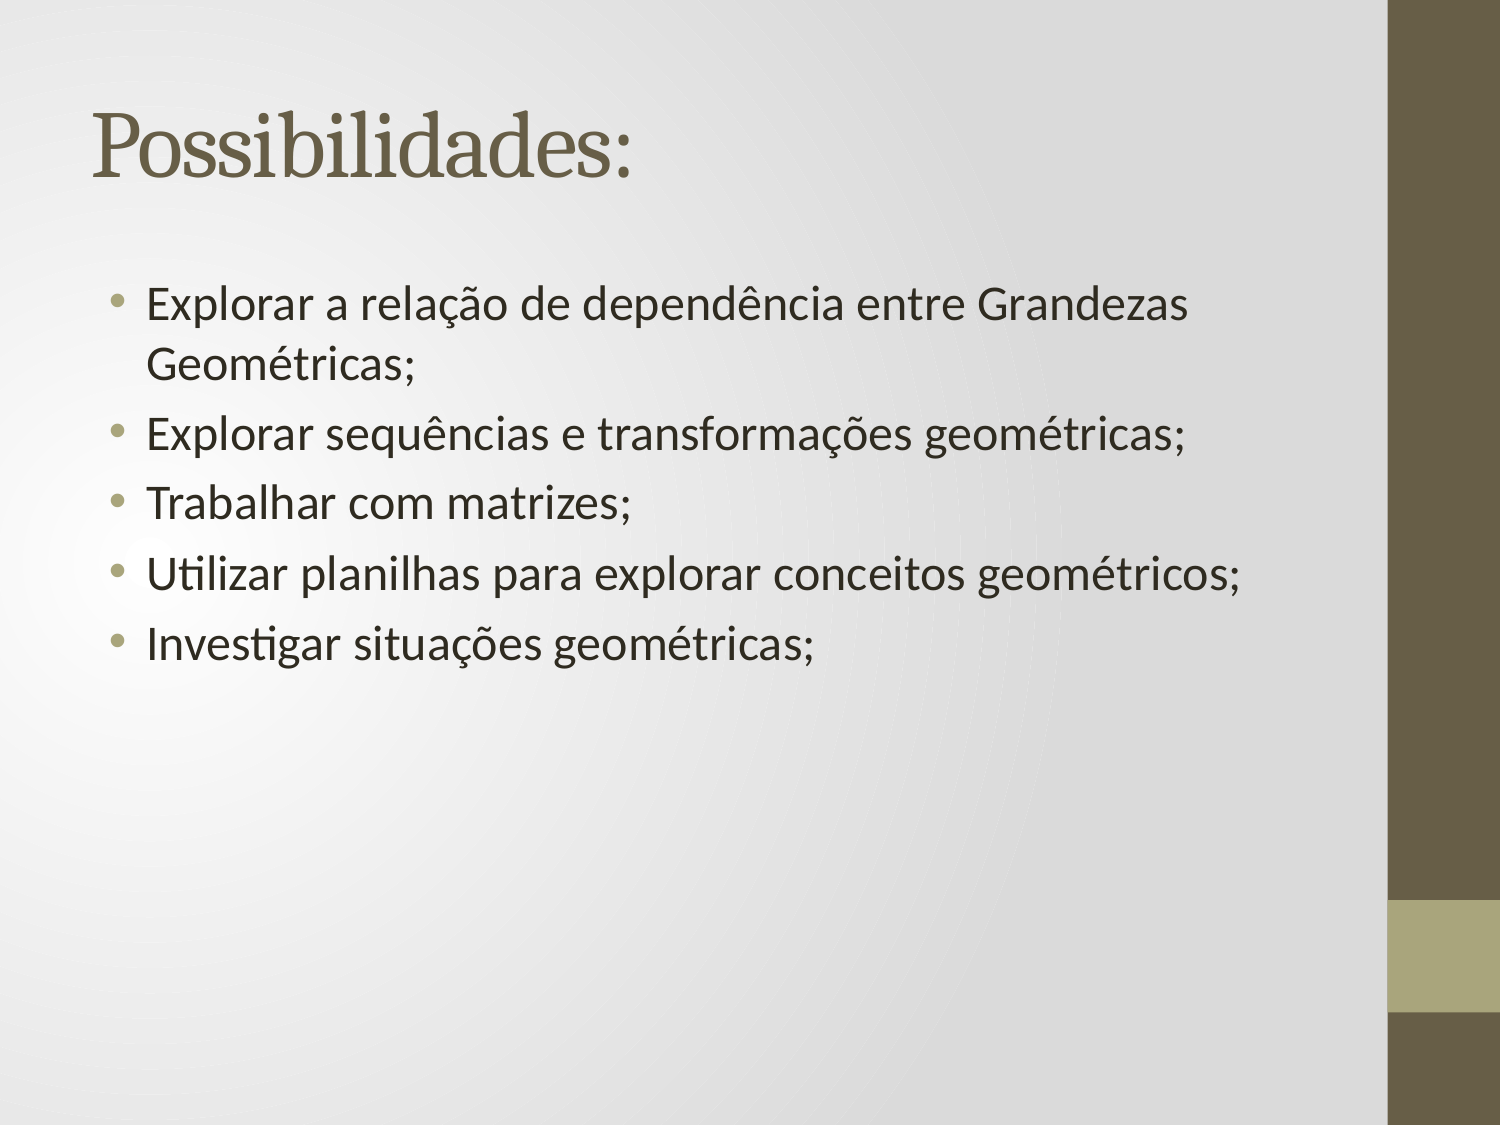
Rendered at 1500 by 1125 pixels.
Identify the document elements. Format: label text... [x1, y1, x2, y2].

list Explorar a relação de dependência entre Grandezas Geométricas; Explorar sequências e transformações geométricas; Trabalhar com matrizes; Utilizar planilhas para explorar conceitos geométricos; Investigar situações geométricas; [75, 262, 1325, 1050]
title Possibilidades: [75, 45, 1325, 233]
